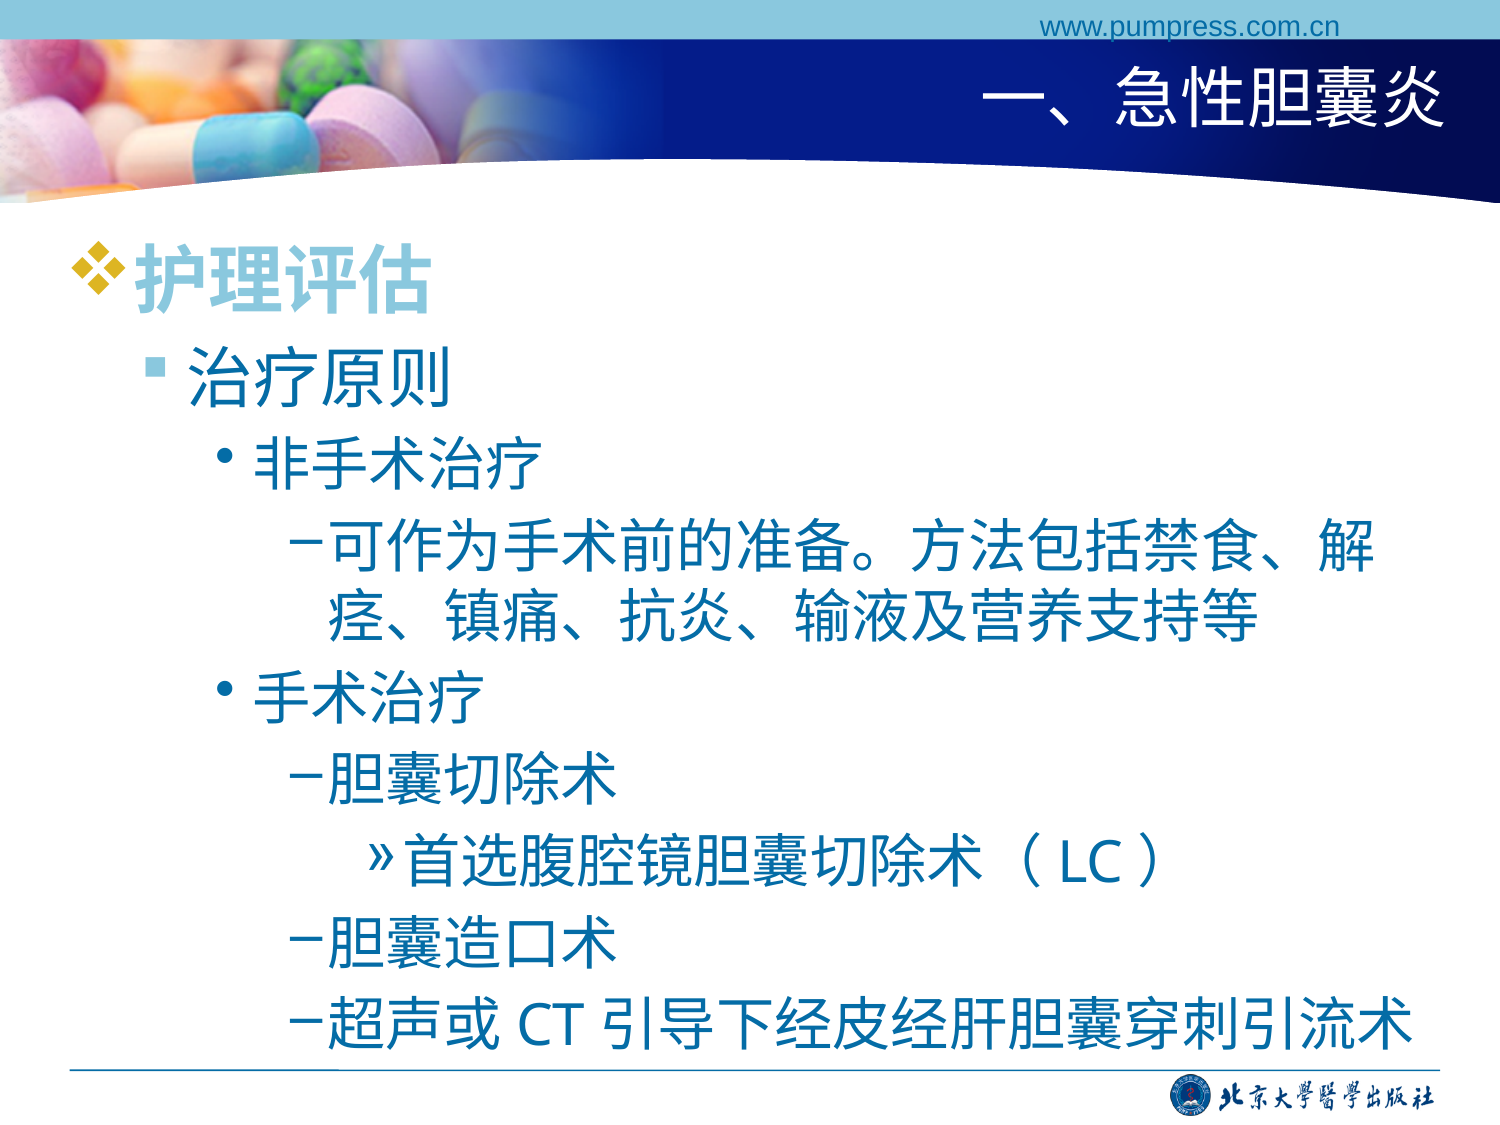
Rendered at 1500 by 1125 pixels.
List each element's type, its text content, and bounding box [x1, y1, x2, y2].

picture [1170, 1074, 1436, 1118]
title 一、急性胆囊炎 [137, 49, 1463, 143]
picture [0, 40, 1500, 203]
slide_number www.pumpress.com.cn [1025, 0, 1463, 38]
list 护理评估 治疗原则 非手术治疗 可作为手术前的准备。方法包括禁食、解痉、镇痛、抗炎、输液及营养支持等 手术治疗 胆囊切除术 首选腹腔镜胆囊切除术（LC） 胆囊造口术 超声或CT引导下经皮经肝胆囊穿刺引流术 [49, 224, 1463, 1026]
